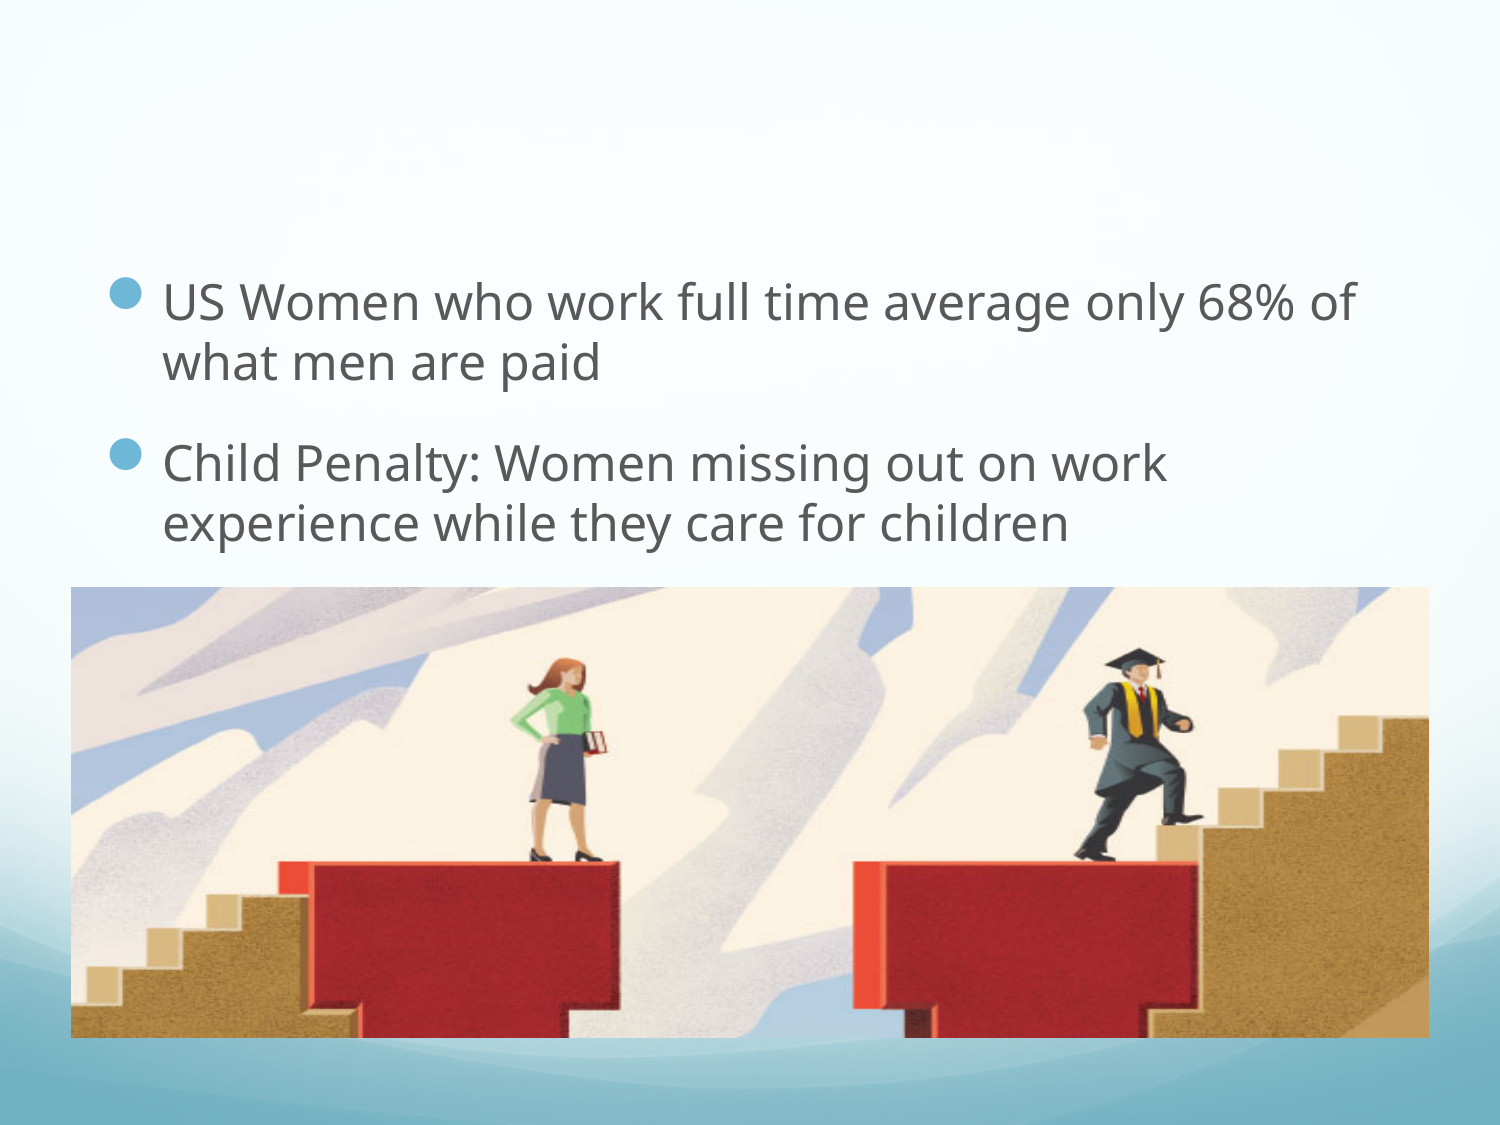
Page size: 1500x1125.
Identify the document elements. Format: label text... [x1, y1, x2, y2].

list US Women who work full time average only 68% of what men are paid Child Penalty: Women missing out on work experience while they care for children [90, 262, 1410, 583]
picture [71, 586, 1429, 1038]
